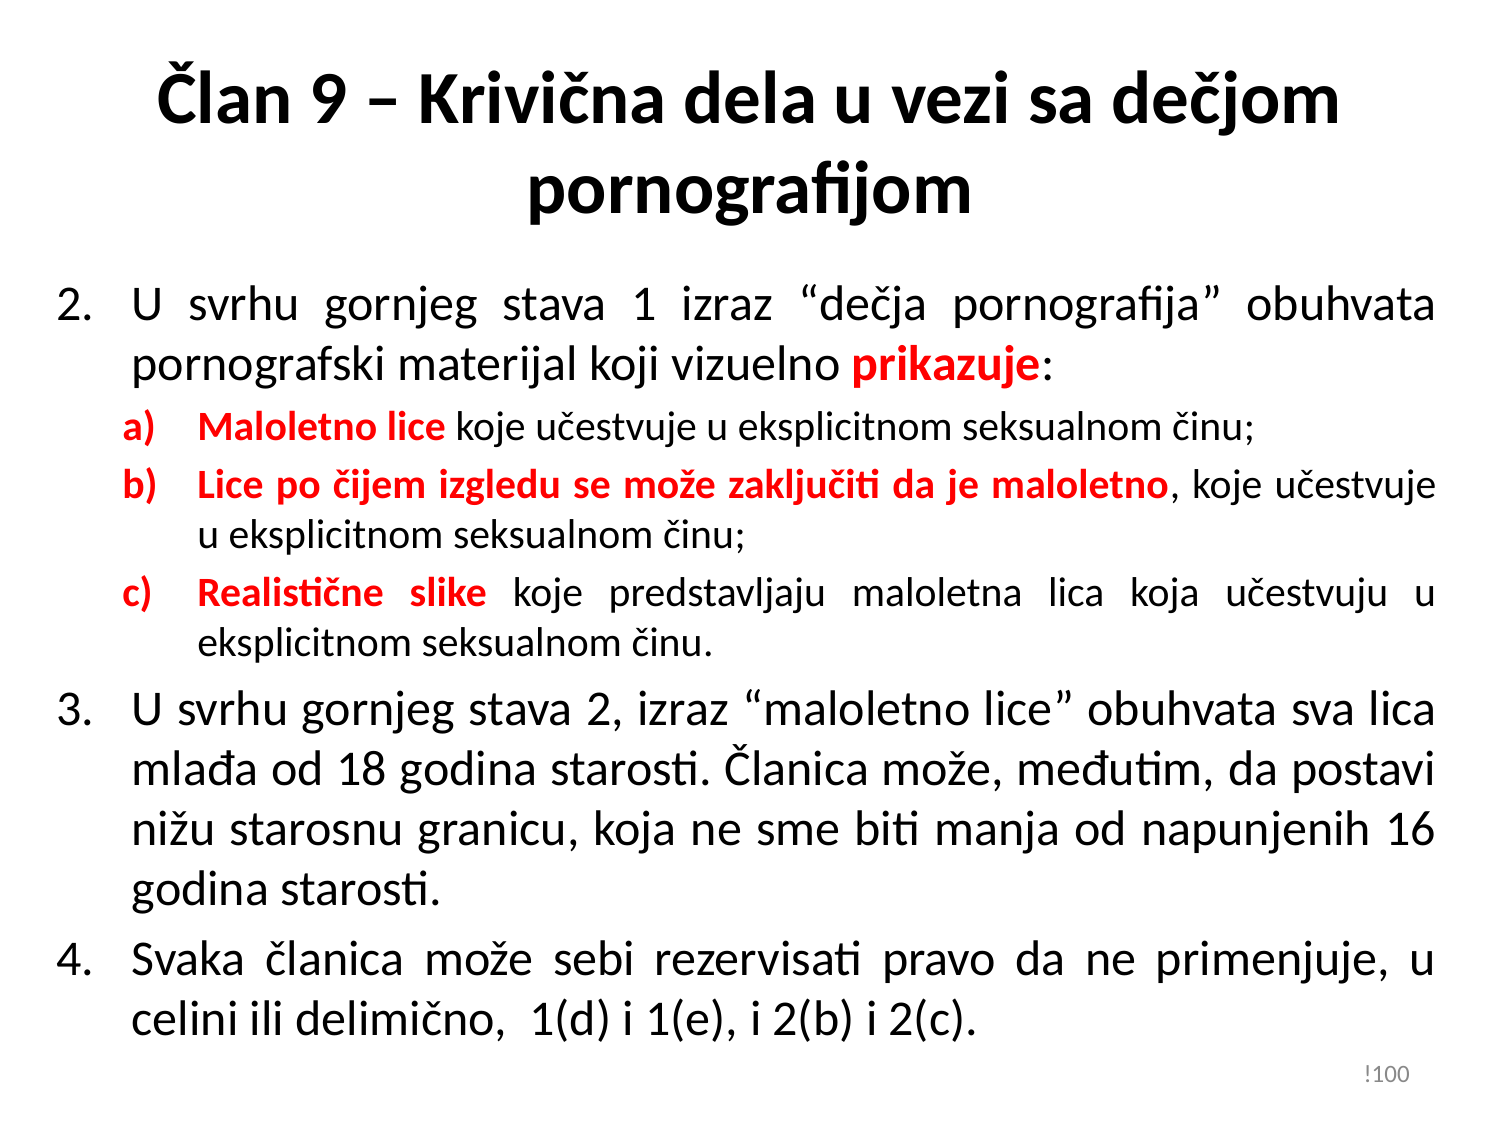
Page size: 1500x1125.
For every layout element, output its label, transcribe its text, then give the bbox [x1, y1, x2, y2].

list U svrhu gornjeg stava 1 izraz “dečja pornografija” obuhvata pornografski materijal koji vizuelno prikazuje: Maloletno lice koje učestvuje u eksplicitnom seksualnom činu; Lice po čijem izgledu se može zaključiti da je maloletno, koje učestvuje u eksplicitnom seksualnom činu; Realistične slike koje predstavljaju maloletna lica koja učestvuju u eksplicitnom seksualnom činu. U svrhu gornjeg stava 2, izraz “maloletno lice” obuhvata sva lica mlađa od 18 godina starosti. Članica može, međutim, da postavi nižu starosnu granicu, koja ne sme biti manja od napunjenih 16 godina starosti. Svaka članica može sebi rezervisati pravo da ne primenjuje, u celini ili delimično, 1(d) i 1(e), i 2(b) i 2(c). [41, 262, 1452, 1006]
slide_number !100 [1074, 1042, 1425, 1103]
title Član 9 – Krivična dela u vezi sa dečjom pornografijom [74, 44, 1426, 233]
